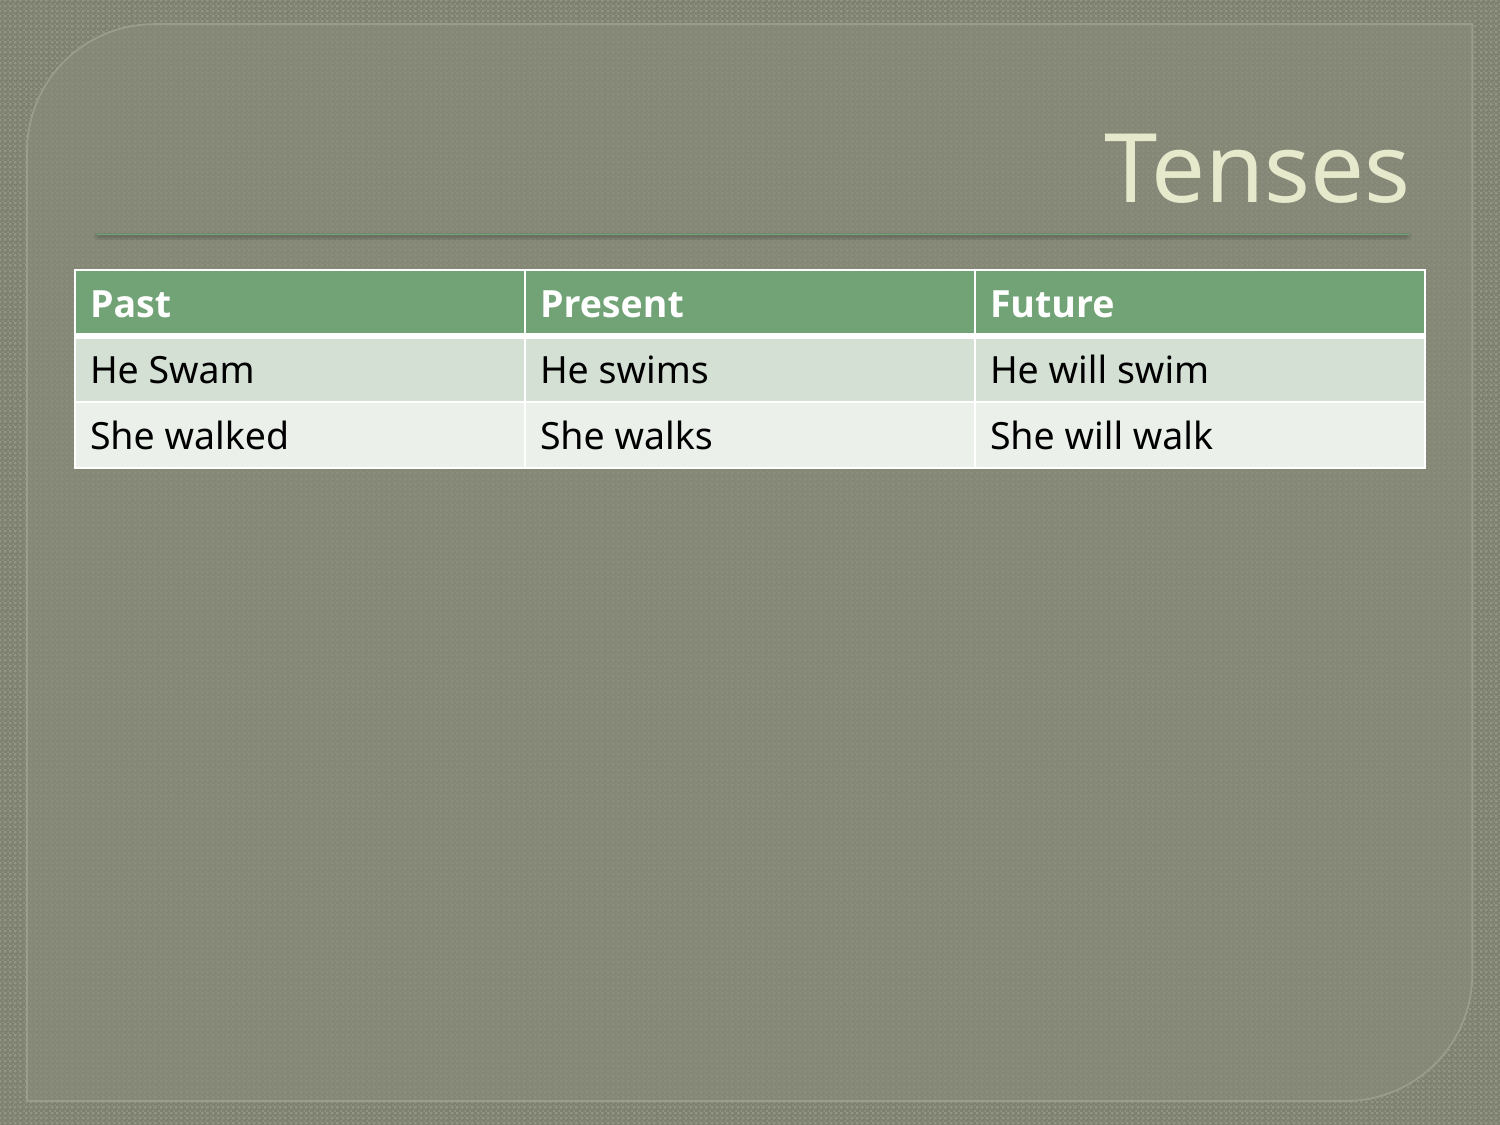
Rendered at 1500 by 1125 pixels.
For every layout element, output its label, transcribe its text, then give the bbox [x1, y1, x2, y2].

table_cell She walked [76, 403, 524, 467]
table_header Present [526, 271, 974, 333]
table_cell She will walk [976, 403, 1424, 467]
table_header Future [976, 271, 1424, 333]
table_header Past [76, 271, 524, 333]
title Tenses [75, 41, 1425, 230]
table_cell She walks [526, 403, 974, 467]
table_cell He will swim [976, 339, 1424, 401]
table_cell He swims [526, 339, 974, 401]
table_cell He Swam [76, 339, 524, 401]
